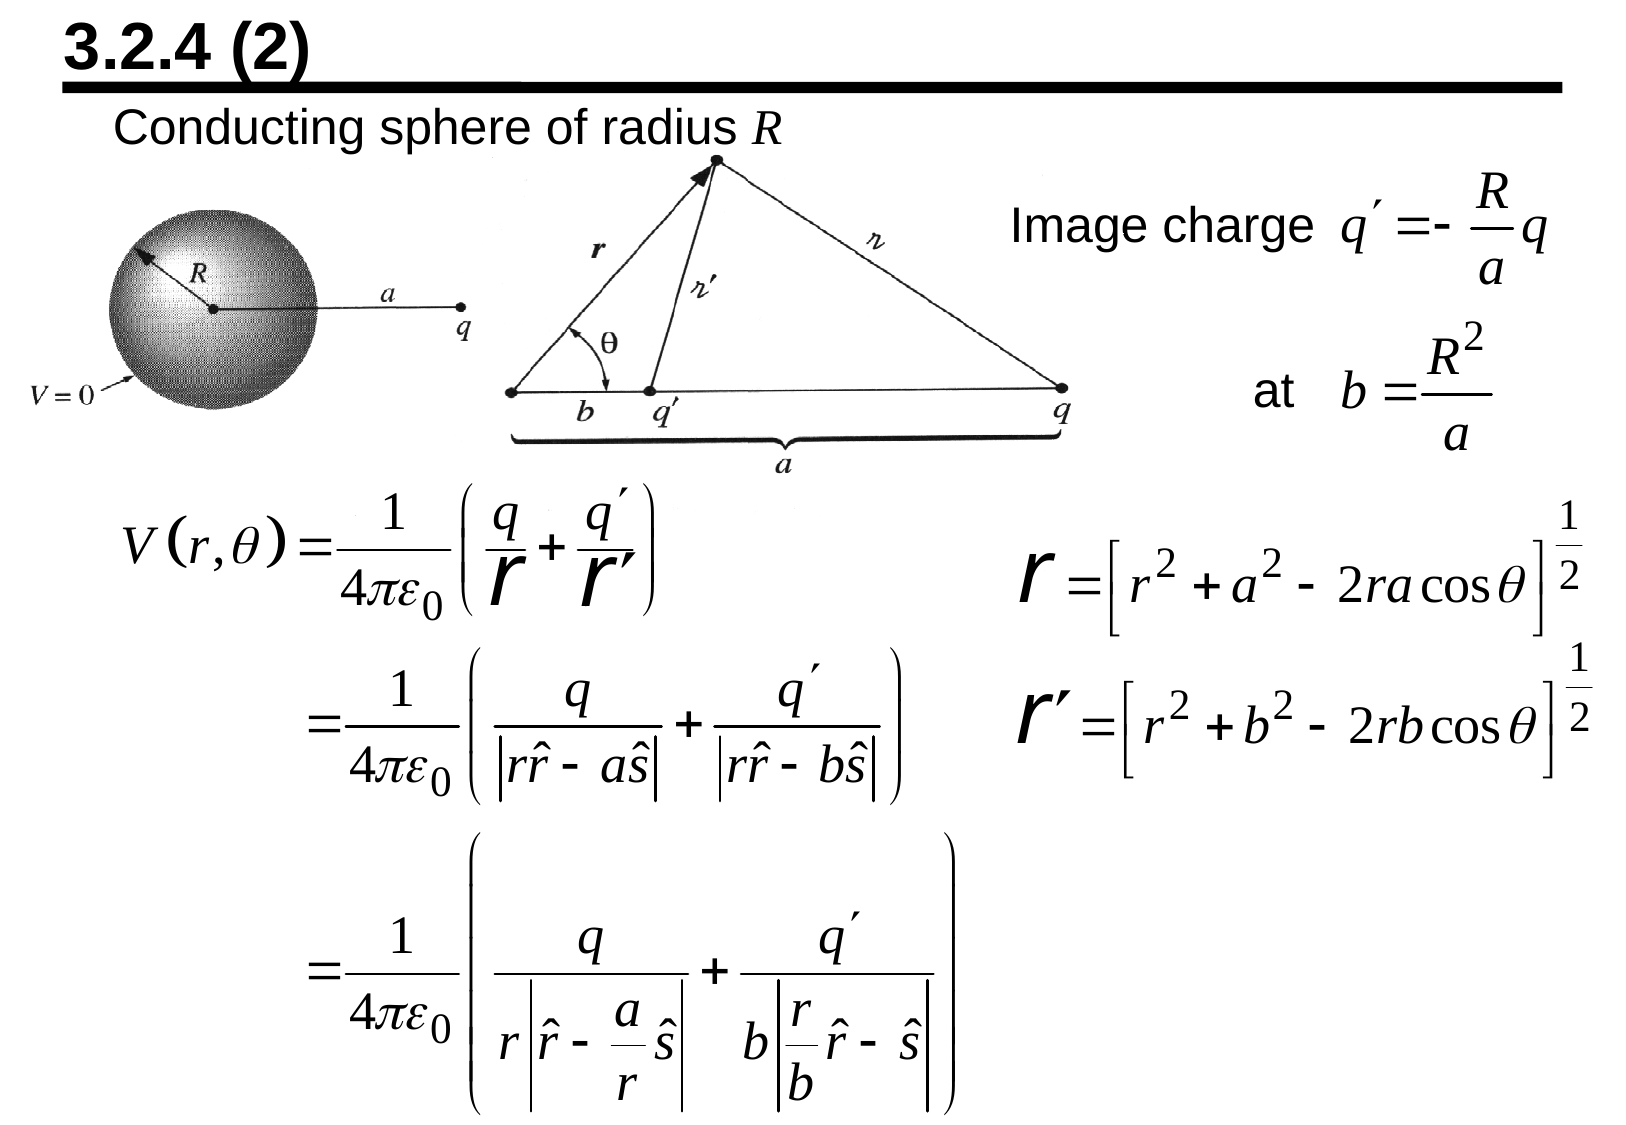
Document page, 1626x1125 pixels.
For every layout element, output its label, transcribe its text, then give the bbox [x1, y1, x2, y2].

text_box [1336, 160, 1554, 291]
text_box 3.2.4 (2) [48, 0, 328, 64]
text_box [7, 66, 506, 528]
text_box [1338, 312, 1497, 457]
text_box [122, 479, 967, 1122]
text_box Image charge [1148, 184, 1331, 260]
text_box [510, 113, 1144, 610]
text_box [1012, 632, 1597, 784]
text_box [1015, 491, 1587, 631]
text_box Conducting sphere of radius R [510, 87, 944, 111]
text_box at [1237, 349, 1310, 425]
